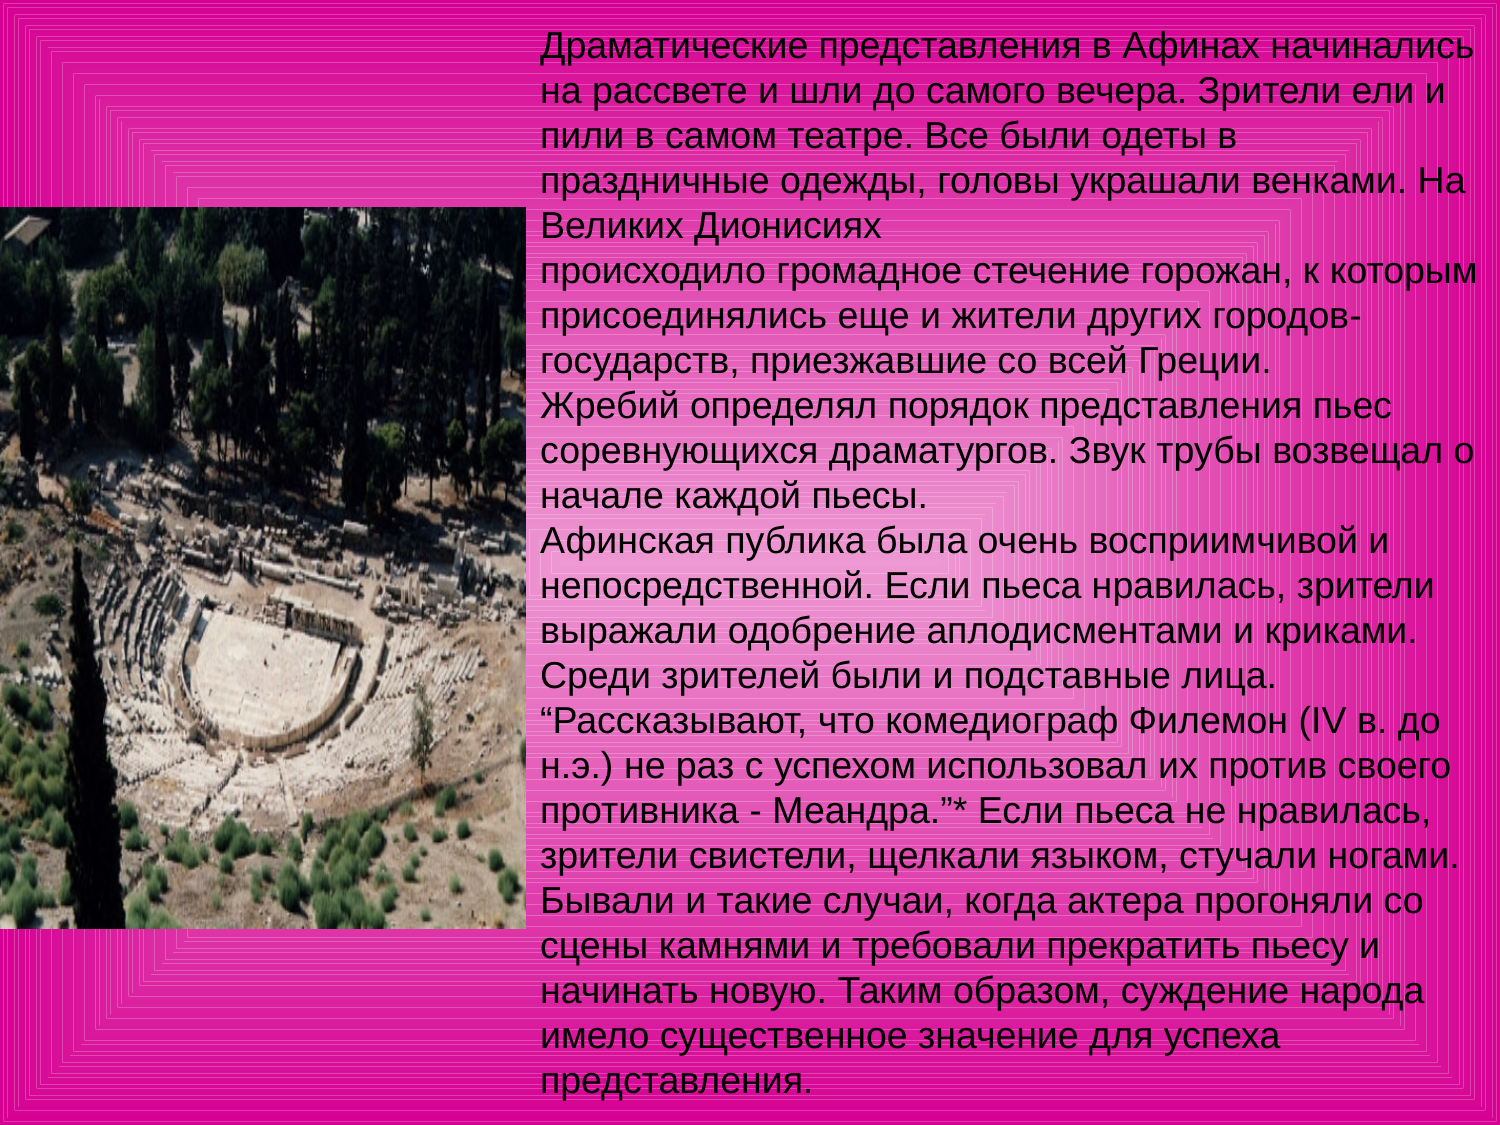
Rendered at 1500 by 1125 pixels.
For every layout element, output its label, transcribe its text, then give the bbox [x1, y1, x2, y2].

text_box Драматические представления в Афинах начинались на рассвете и шли до самого вечера. Зрители ели и пили в самом театре. Все были одеты в праздничные одежды, головы украшали венками. На Великих Дионисиях происходило громадное стечение горожан, к которым присоединялись еще и жители других городов-государств, приезжавшие со всей Греции. Жребий определял порядок представления пьес соревнующихся драматургов. Звук трубы возвещал о начале каждой пьесы. Афинская публика была очень восприимчивой и непосредственной. Если пьеса нравилась, зрители выражали одобрение аплодисментами и криками. Среди зрителей были и подставные лица. “Рассказывают, что комедиограф Филемон (IV в. до н.э.) не раз с успехом использовал их против своего противника - Меандра.”* Если пьеса не нравилась, зрители свистели, щелкали языком, стучали ногами. Бывали и такие случаи, когда актера прогоняли со сцены камнями и требовали прекратить пьесу и начинать новую. Таким образом, суждение народа имело существенное значение для успеха представления. [525, 13, 1500, 1109]
picture [0, 207, 526, 929]
